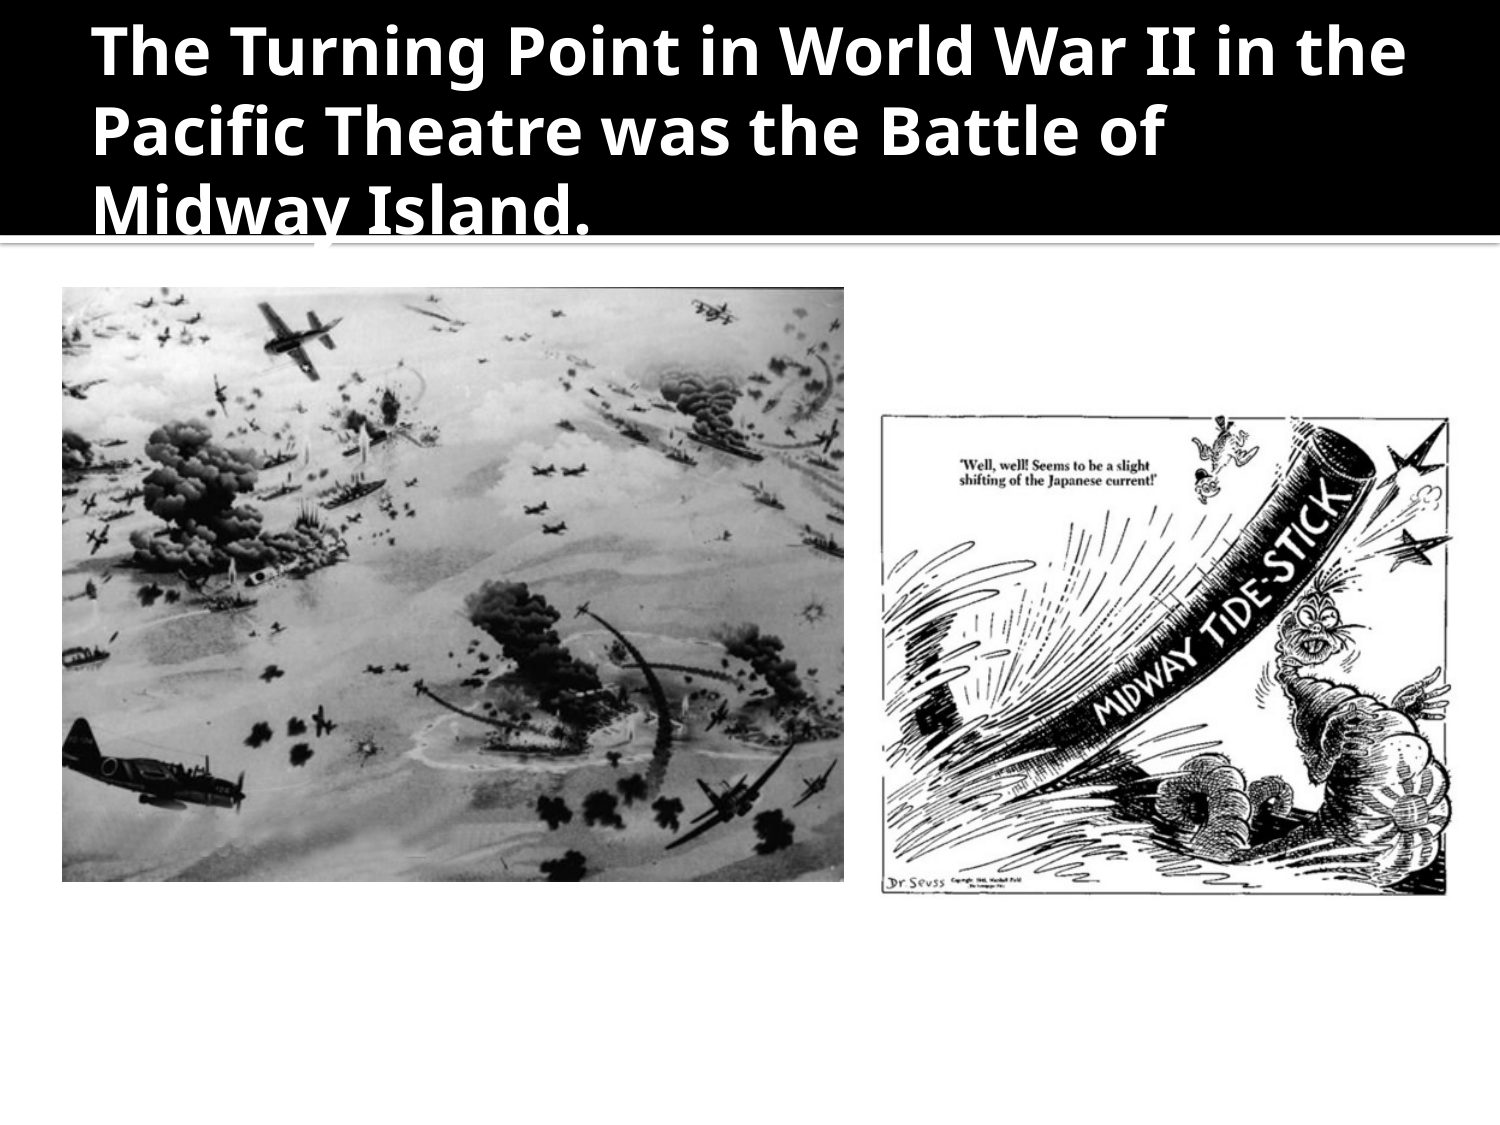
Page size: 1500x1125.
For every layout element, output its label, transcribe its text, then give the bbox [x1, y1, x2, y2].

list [62, 287, 844, 882]
picture [862, 399, 1463, 914]
title The Turning Point in World War II in the Pacific Theatre was the Battle of Midway Island. [75, 25, 1425, 231]
